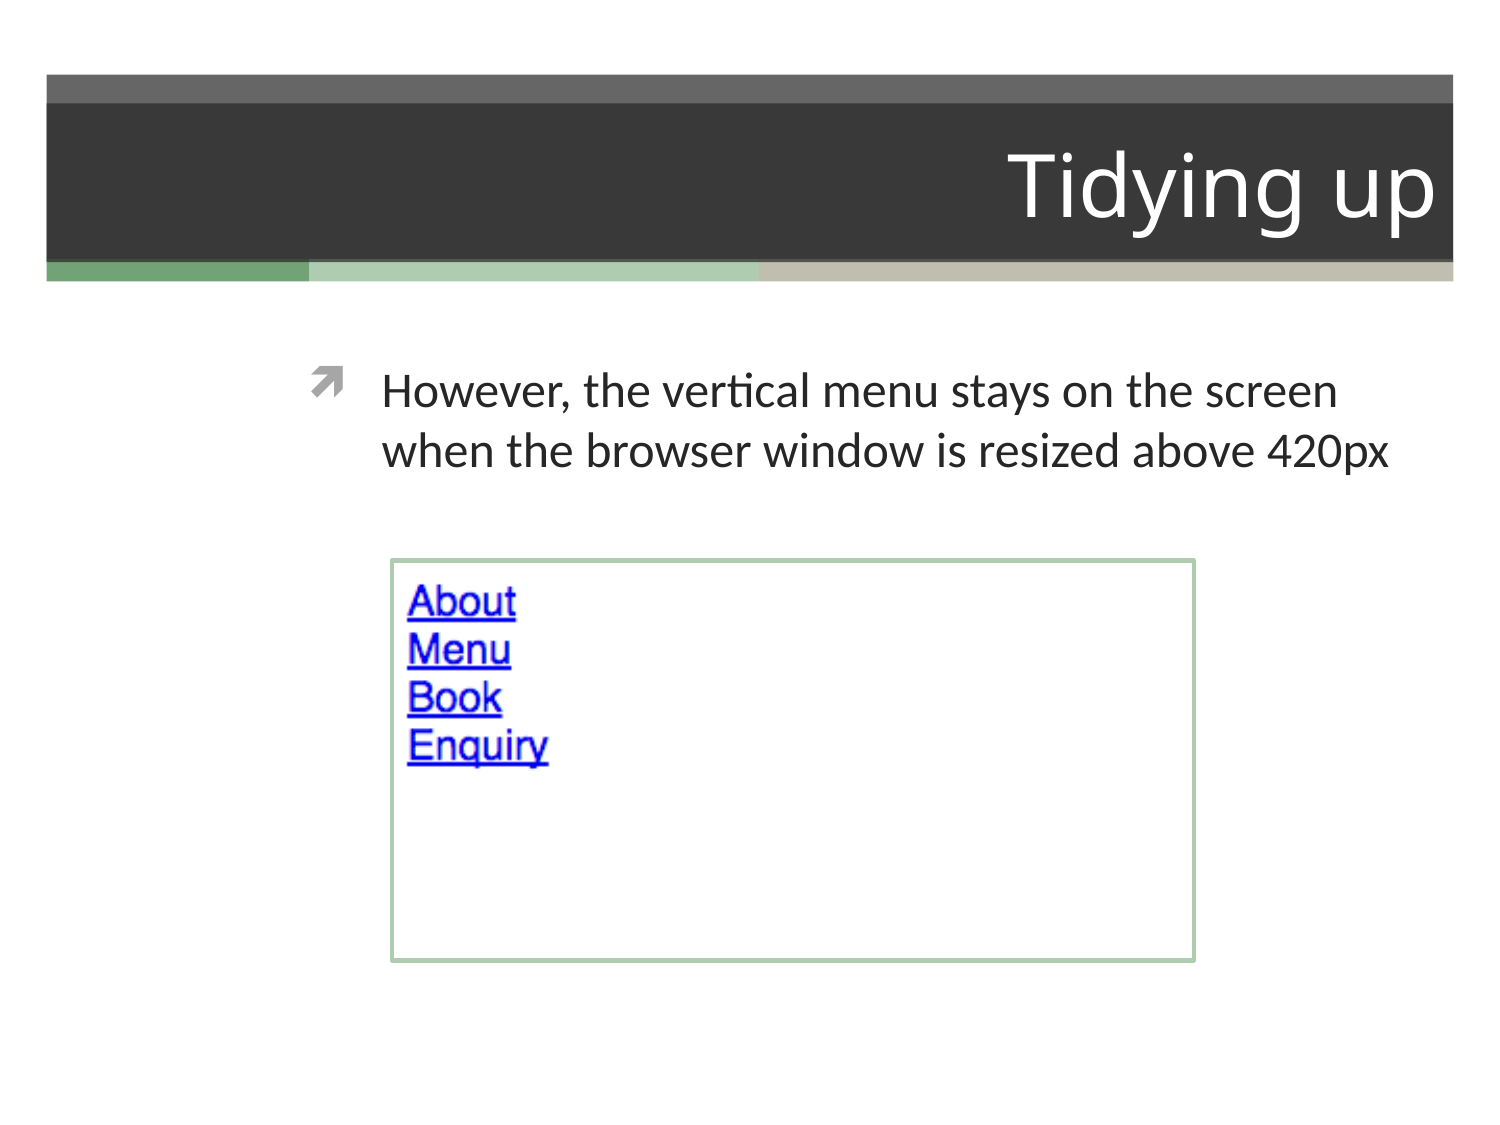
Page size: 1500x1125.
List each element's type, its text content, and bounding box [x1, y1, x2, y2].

list However, the vertical menu stays on the screen when the browser window is resized above 420px [292, 350, 1454, 1005]
title Tidying up [46, 103, 1454, 263]
picture [393, 561, 1193, 959]
